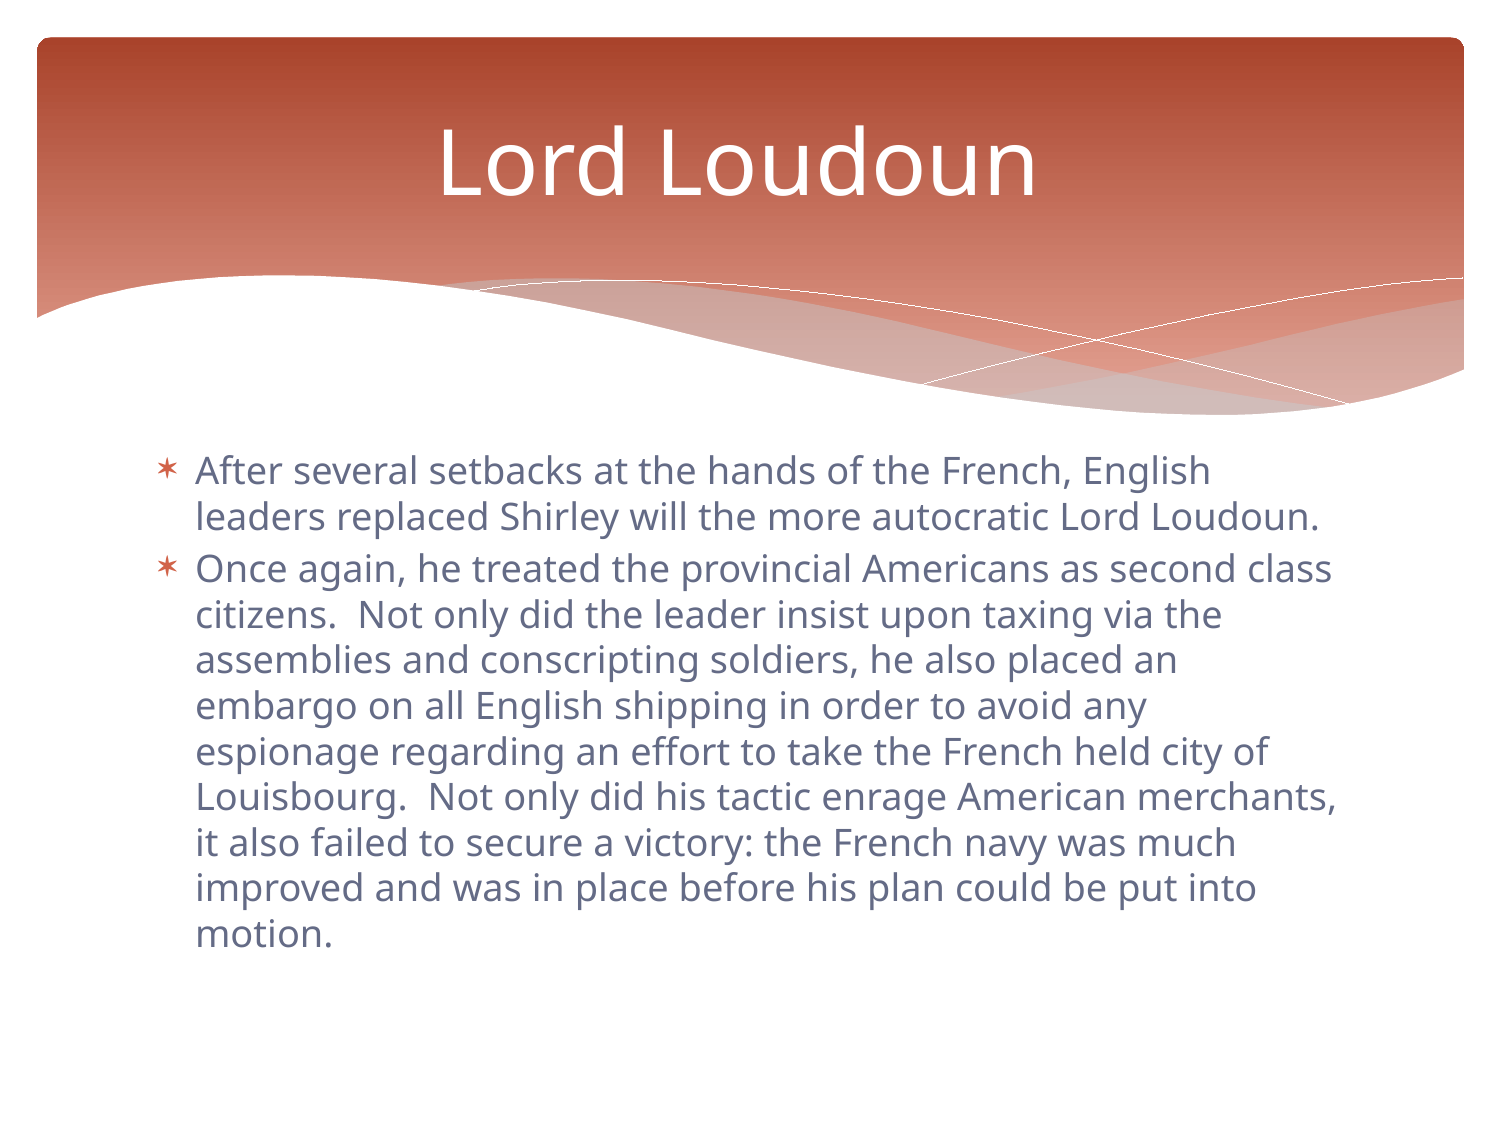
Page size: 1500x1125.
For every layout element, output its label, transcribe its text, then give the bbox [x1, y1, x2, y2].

title Lord Loudoun [75, 55, 1425, 261]
list After several setbacks at the hands of the French, English leaders replaced Shirley will the more autocratic Lord Loudoun. Once again, he treated the provincial Americans as second class citizens. Not only did the leader insist upon taxing via the assemblies and conscripting soldiers, he also placed an embargo on all English shipping in order to avoid any espionage regarding an effort to take the French held city of Louisbourg. Not only did his tactic enrage American merchants, it also failed to secure a victory: the French navy was much improved and was in place before his plan could be put into motion. [143, 438, 1359, 1005]
